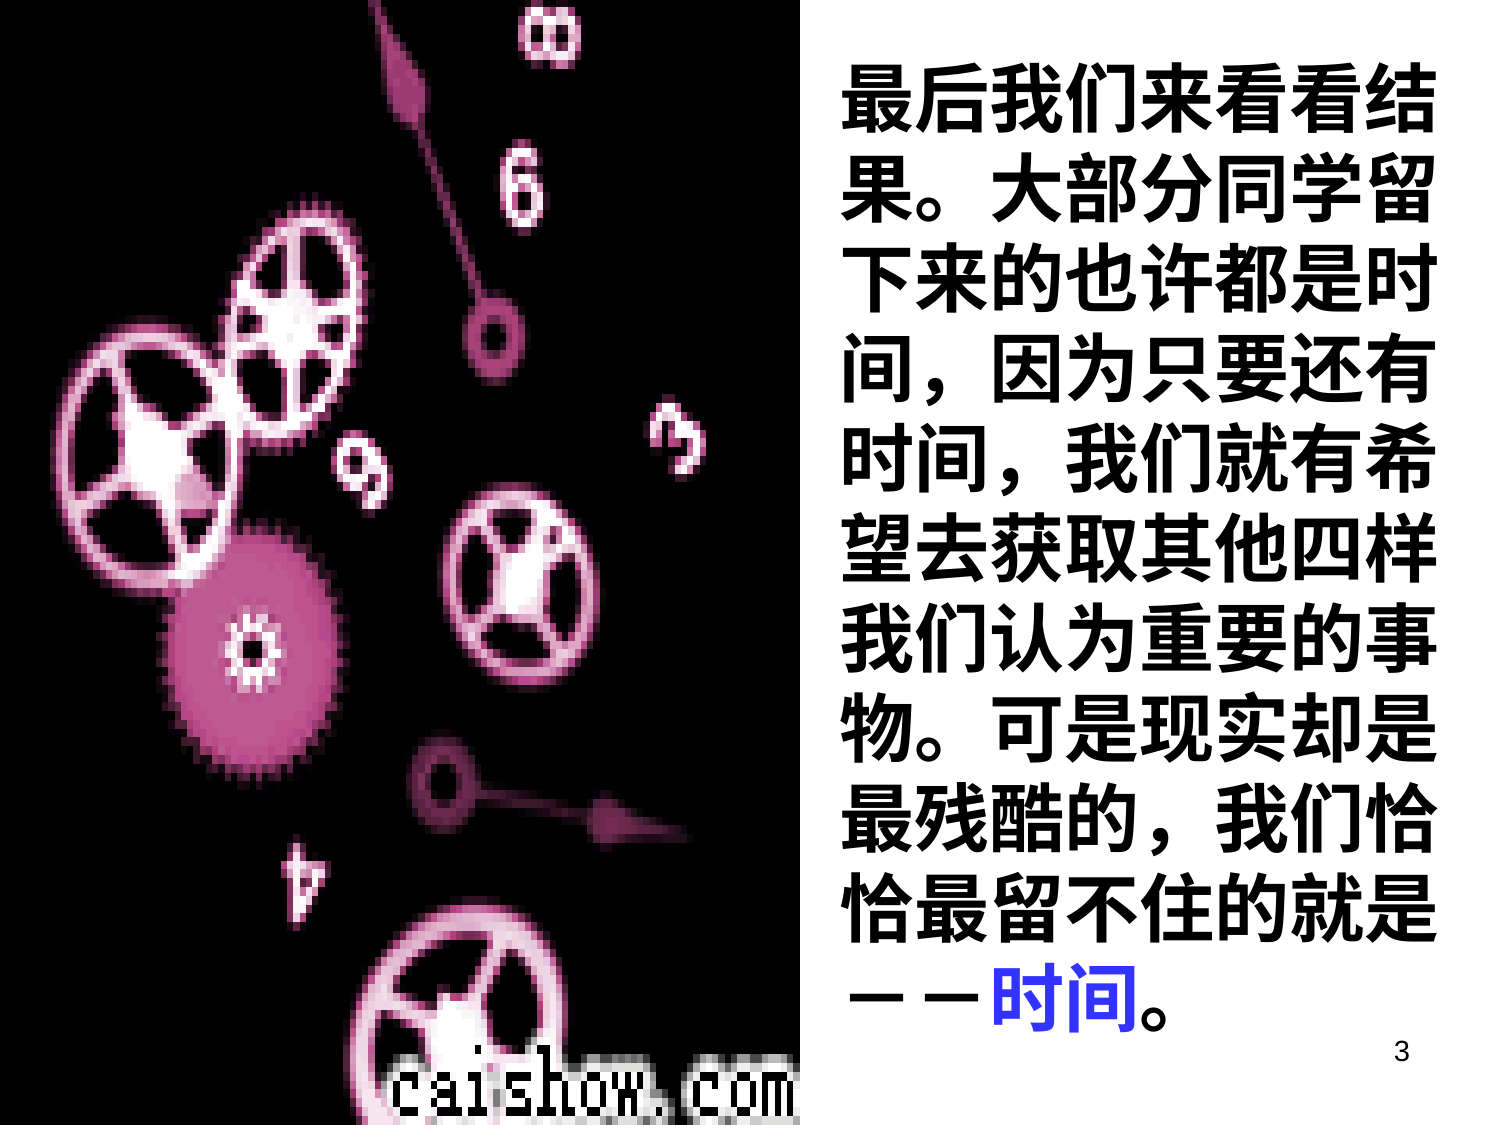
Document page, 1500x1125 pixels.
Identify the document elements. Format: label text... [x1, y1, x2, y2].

text_box 最后我们来看看结果。大部分同学留下来的也许都是时间，因为只要还有时间，我们就有希望去获取其他四样我们认为重要的事物。可是现实却是最残酷的，我们恰恰最留不住的就是－－时间。 [824, 43, 1488, 1049]
picture [0, 0, 801, 1125]
slide_number 3 [1074, 1049, 1426, 1103]
